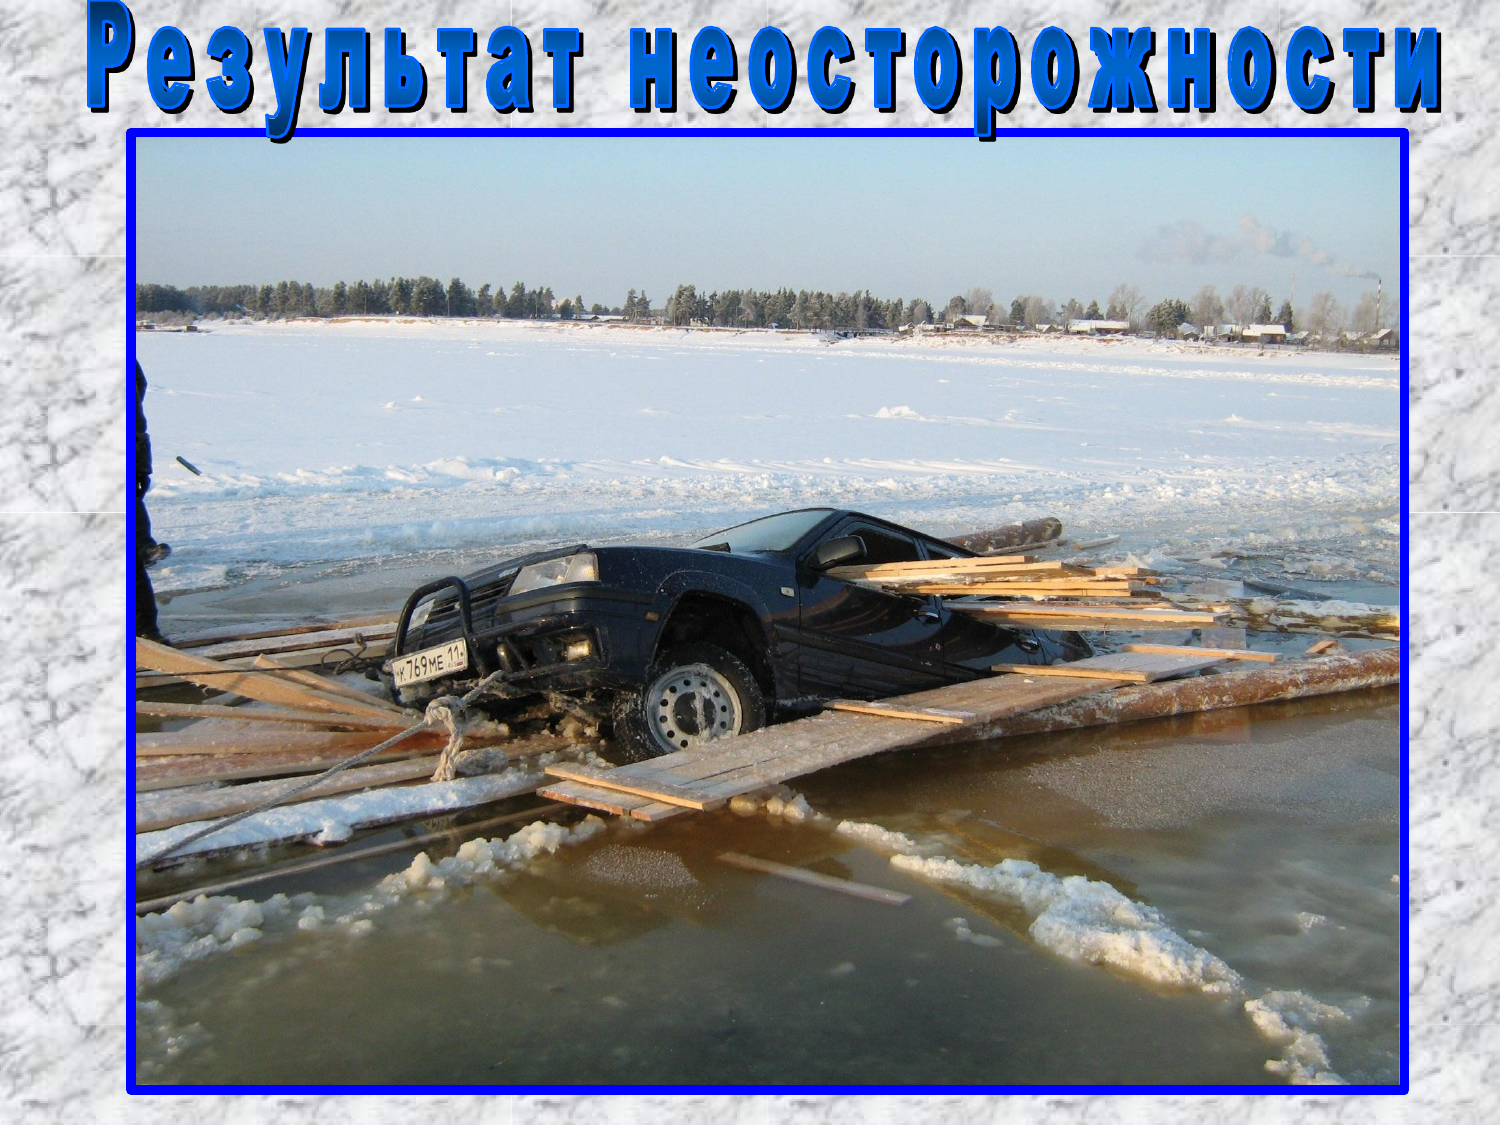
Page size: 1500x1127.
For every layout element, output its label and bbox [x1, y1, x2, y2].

text_box [1032, 27, 1073, 108]
text_box [148, 27, 190, 108]
text_box [130, 144, 1405, 1091]
text_box [1169, 29, 1209, 107]
text_box [438, 29, 472, 107]
text_box [320, 29, 365, 109]
text_box [808, 27, 850, 108]
text_box [1396, 29, 1436, 107]
text_box [207, 27, 249, 108]
text_box [0, 0, 1500, 1125]
text_box [386, 29, 422, 107]
text_box [975, 27, 1015, 136]
text_box [1089, 28, 1152, 107]
text_box [691, 27, 732, 108]
text_box [915, 27, 956, 108]
text_box [544, 29, 578, 107]
text_box [866, 29, 900, 107]
text_box [264, 29, 307, 138]
text_box [487, 27, 529, 108]
text_box [631, 29, 671, 107]
text_box [749, 27, 791, 108]
text_box [1229, 27, 1270, 108]
text_box [88, 0, 130, 107]
text_box [1287, 27, 1329, 108]
text_box [88, 0, 1436, 138]
text_box [90, 2, 1442, 144]
text_box [1344, 29, 1378, 107]
